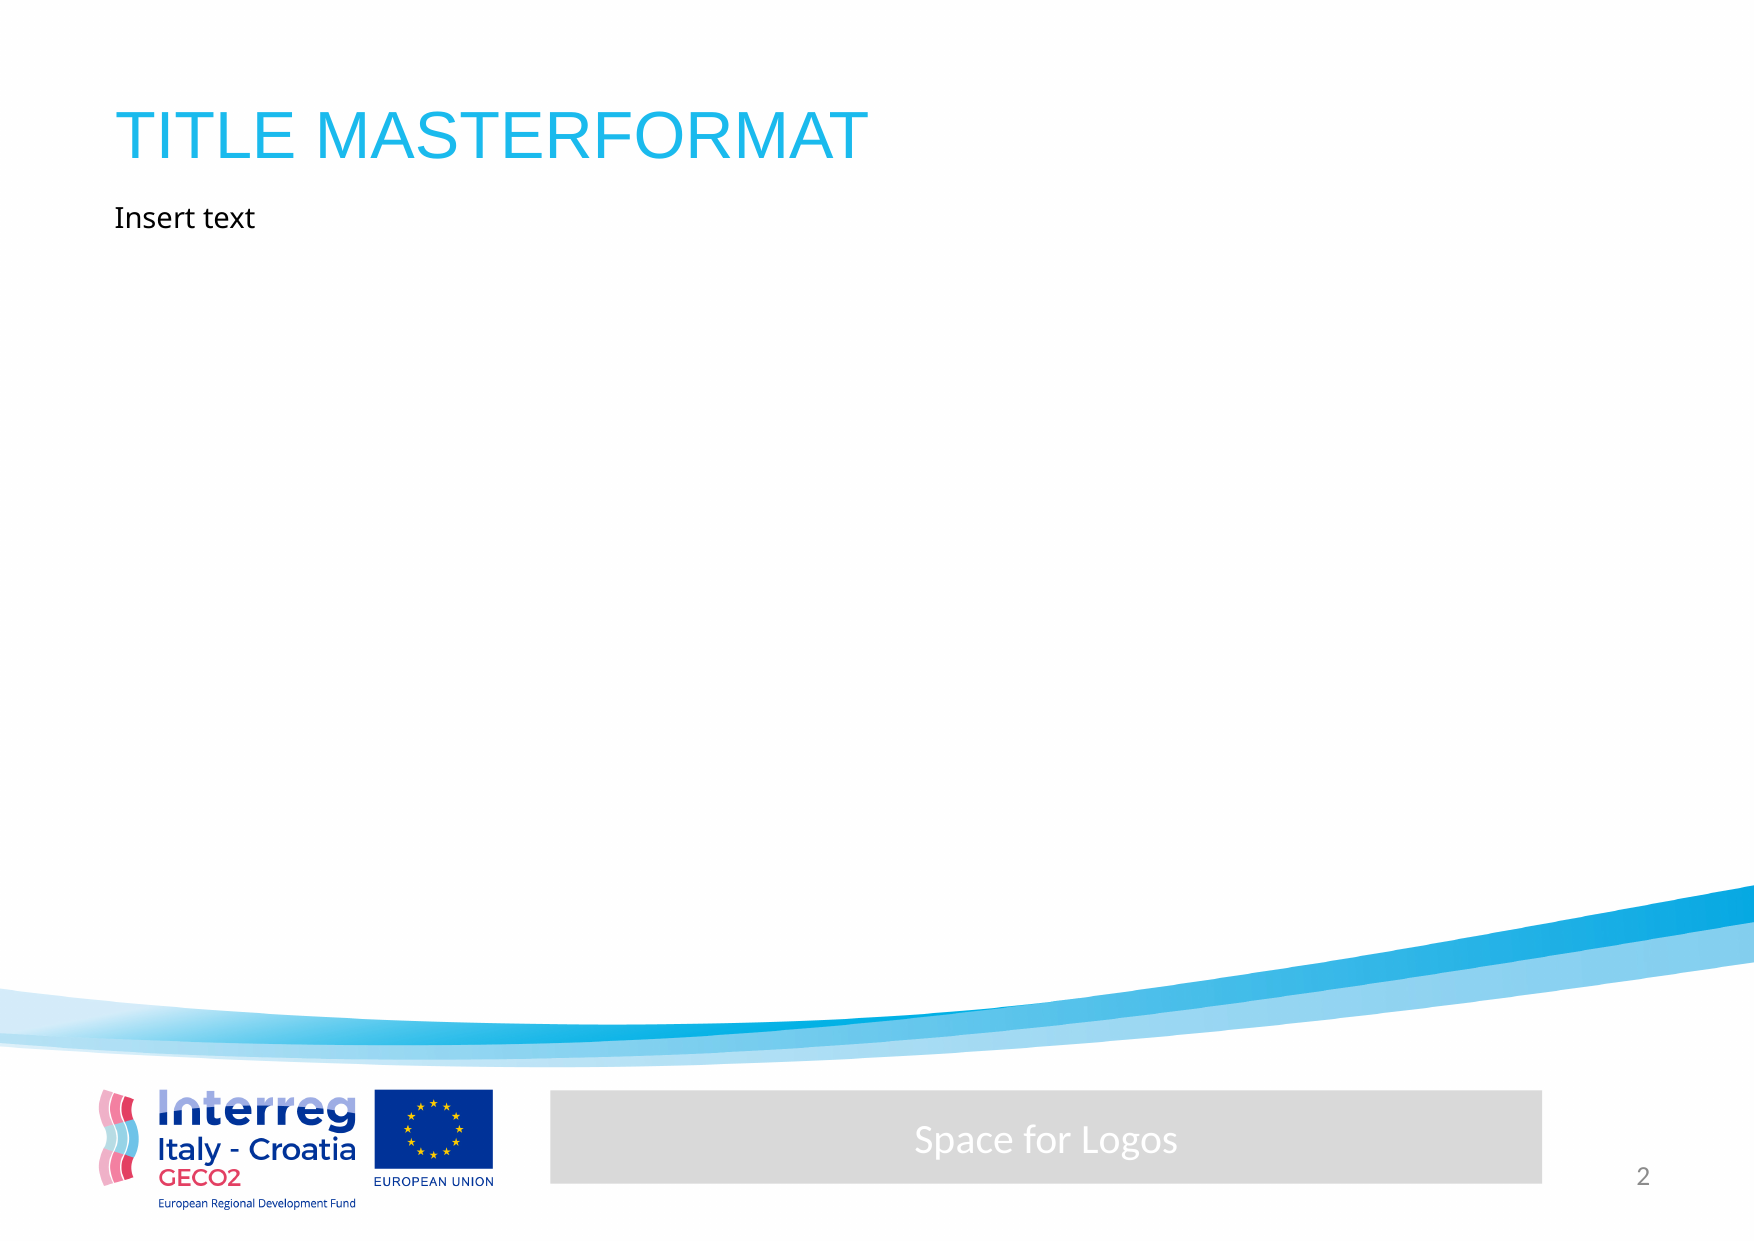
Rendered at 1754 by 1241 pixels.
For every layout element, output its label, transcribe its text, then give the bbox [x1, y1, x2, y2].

slide_number 2 [1607, 1141, 1666, 1208]
text_box Space for Logos [549, 1089, 1543, 1185]
text_box TITLE MASTERFORMAT [97, 83, 1656, 181]
text_box Insert text [99, 191, 1658, 851]
picture [0, 0, 1754, 1241]
